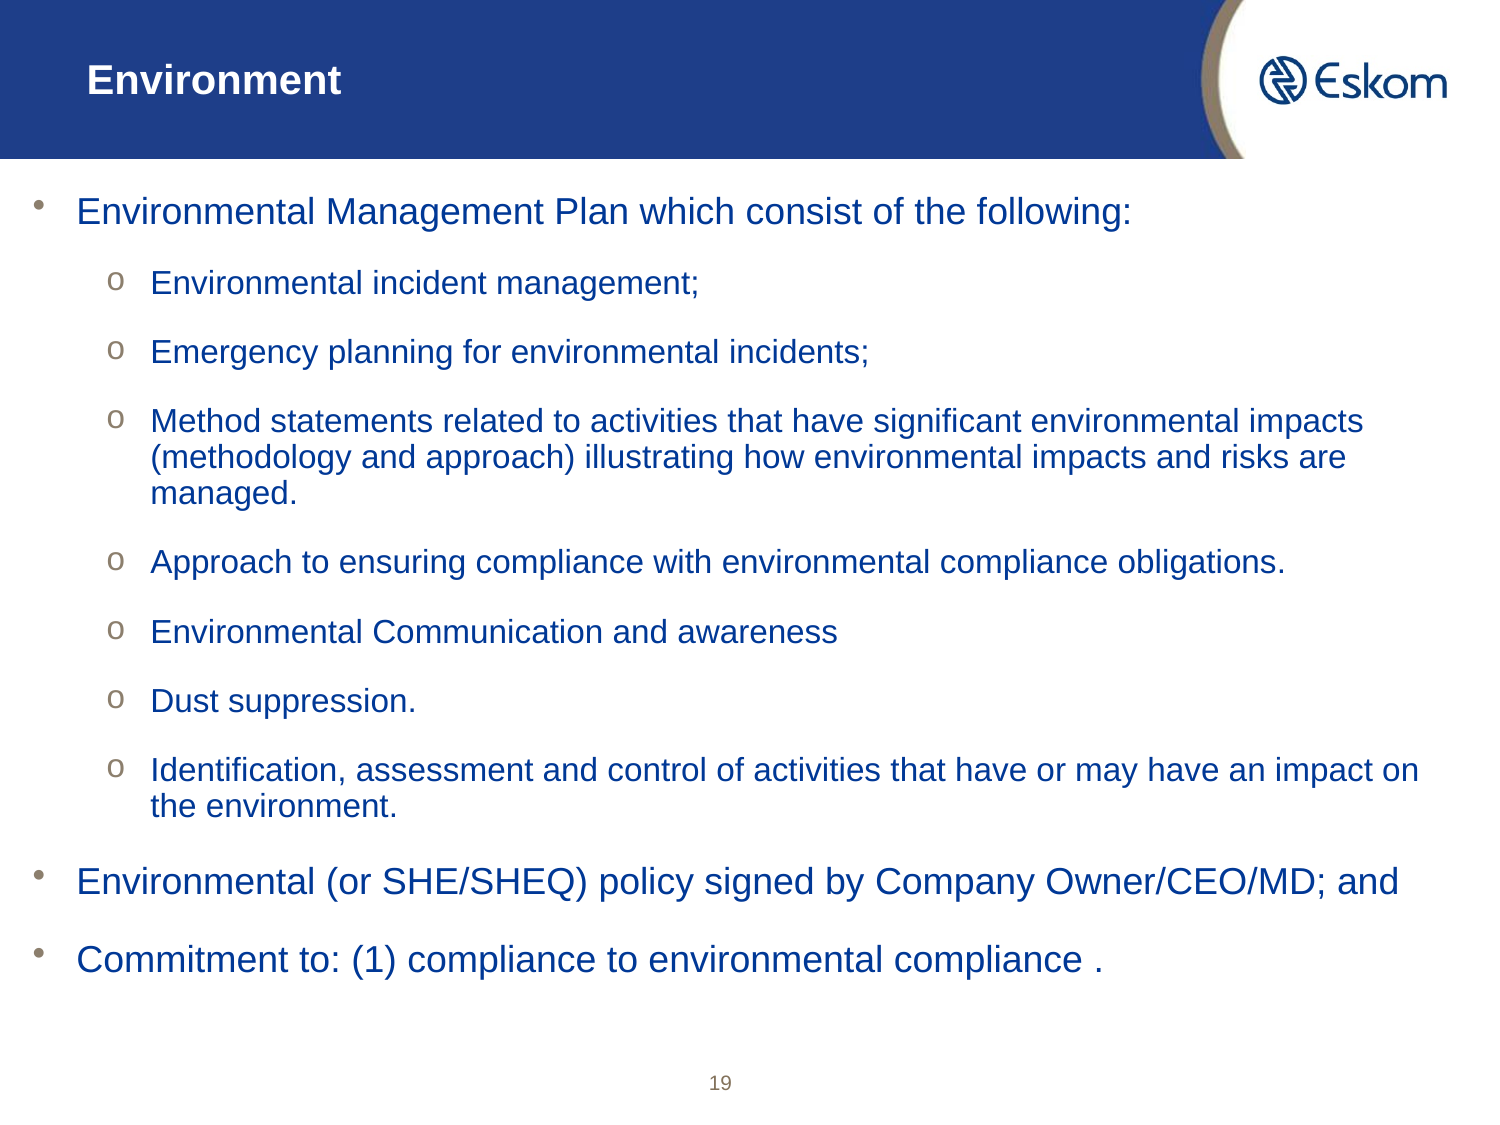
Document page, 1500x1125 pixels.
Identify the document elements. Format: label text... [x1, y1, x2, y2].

slide_number 19 [643, 1086, 798, 1103]
title Environment [71, 27, 1142, 137]
text_box Environmental Management Plan which consist of the following: Environmental incident management; Emergency planning for environmental incidents; Method statements related to activities that have significant environmental impacts (methodology and approach) illustrating how environmental impacts and risks are managed. Approach to ensuring compliance with environmental compliance obligations. Environmental Communication and awareness Dust suppression. Identification, assessment and control of activities that have or may have an impact on the environment. Environmental (or SHE/SHEQ) policy signed by Company Owner/CEO/MD; and Commitment to: (1) compliance to environmental compliance . [17, 184, 1472, 1086]
picture [0, 0, 1246, 159]
picture [1257, 55, 1450, 105]
